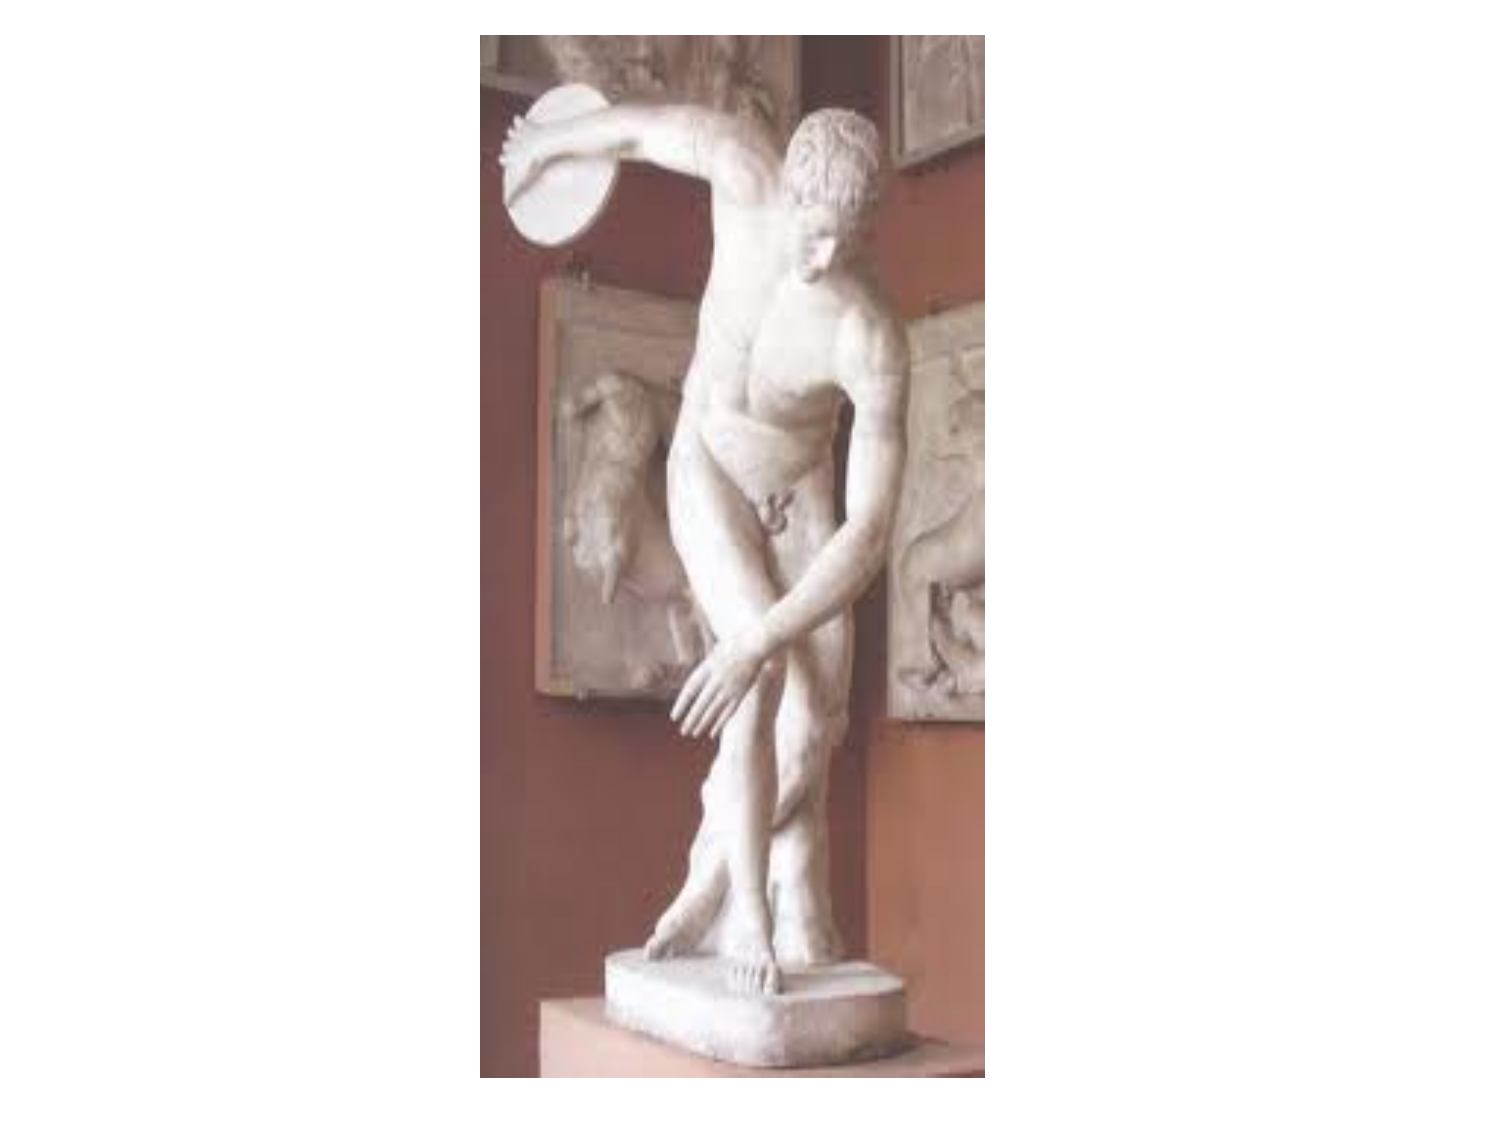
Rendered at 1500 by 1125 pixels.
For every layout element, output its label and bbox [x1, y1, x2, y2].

picture [480, 34, 985, 1079]
